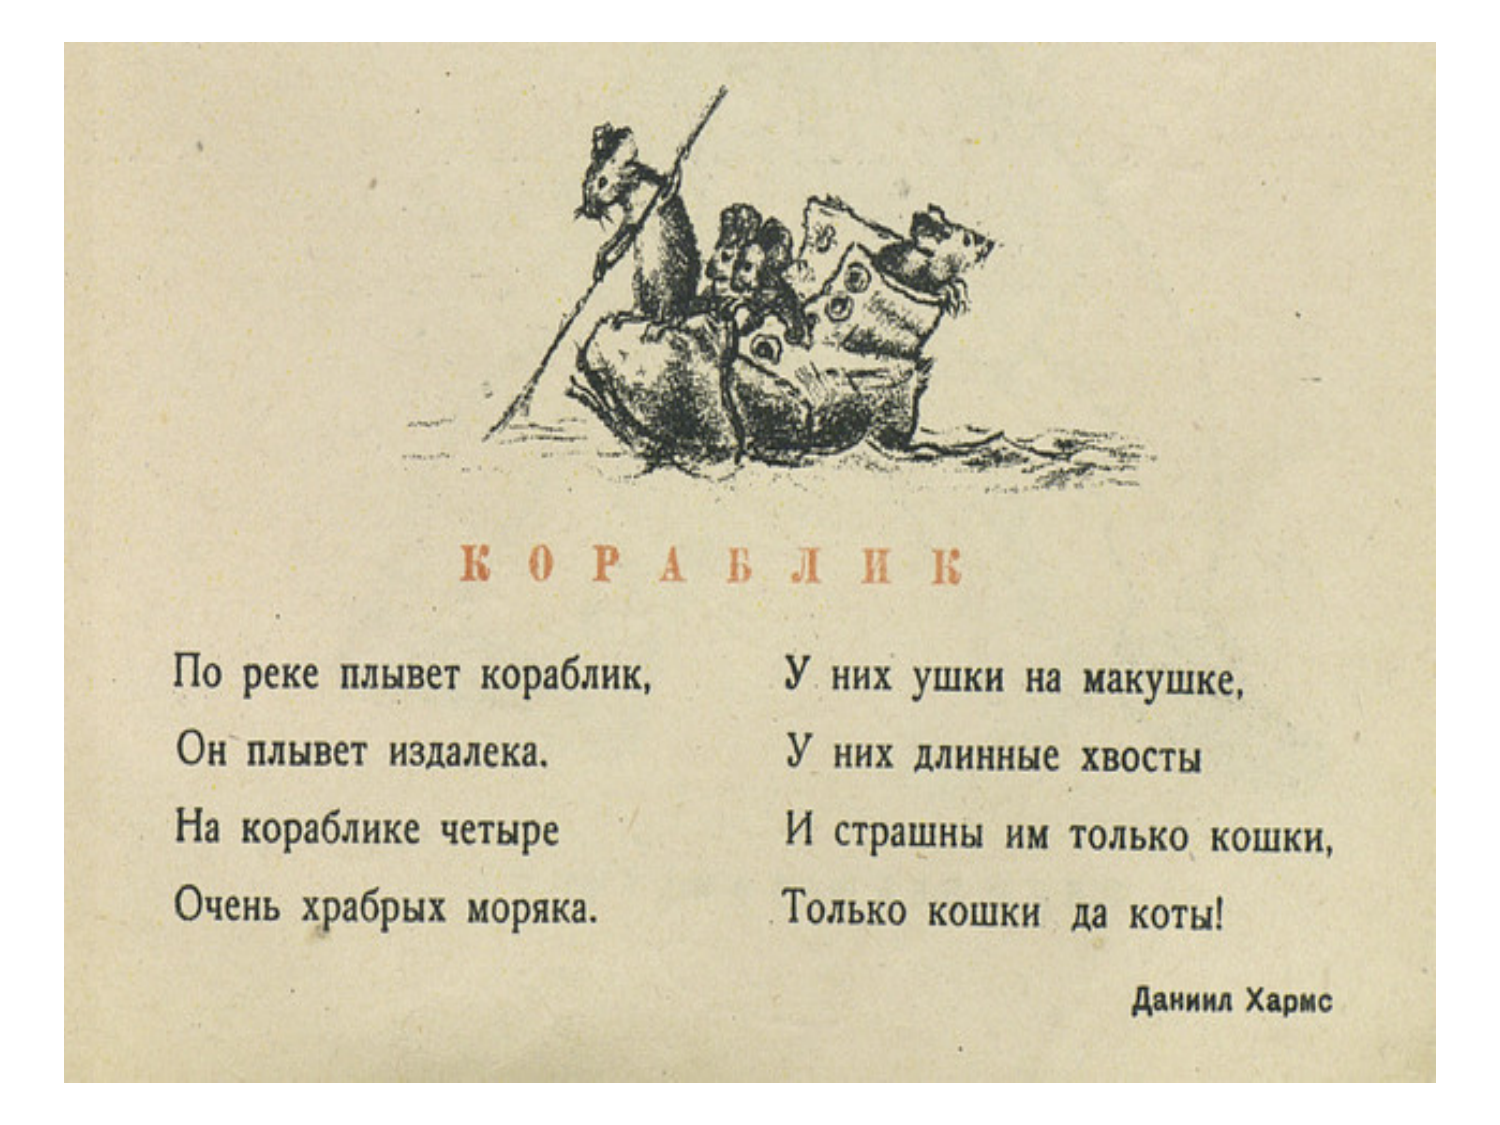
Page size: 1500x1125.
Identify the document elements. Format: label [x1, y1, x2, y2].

picture [64, 42, 1436, 1083]
